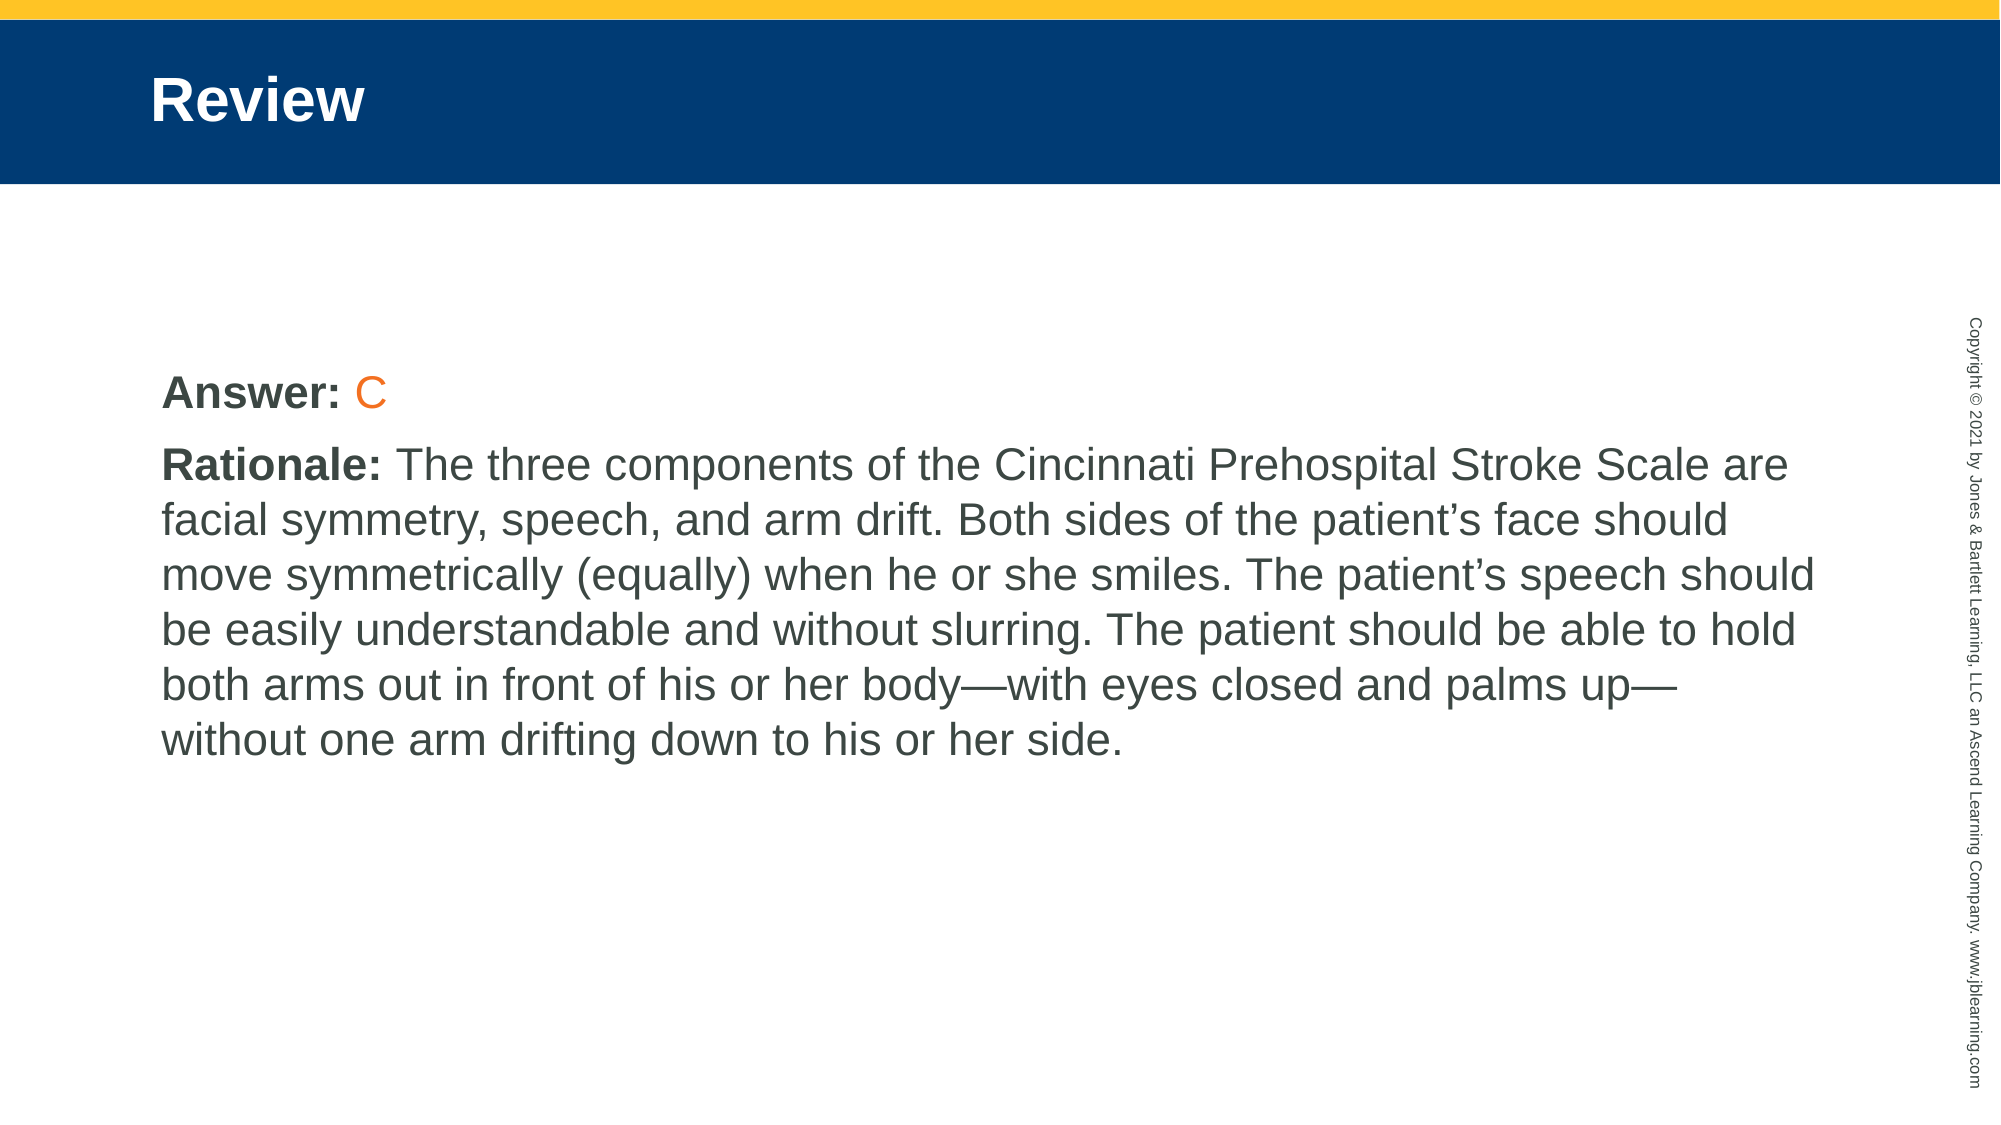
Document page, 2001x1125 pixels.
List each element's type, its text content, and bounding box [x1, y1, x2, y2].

list Answer: C Rationale: The three components of the Cincinnati Prehospital Stroke Scale are facial symmetry, speech, and arm drift. Both sides of the patient’s face should move symmetrically (equally) when he or she smiles. The patient’s speech should be easily understandable and without slurring. The patient should be able to hold both arms out in front of his or her body—with eyes closed and palms up—without one arm drifting down to his or her side. [146, 361, 1859, 1016]
title Review [0, 19, 2000, 185]
